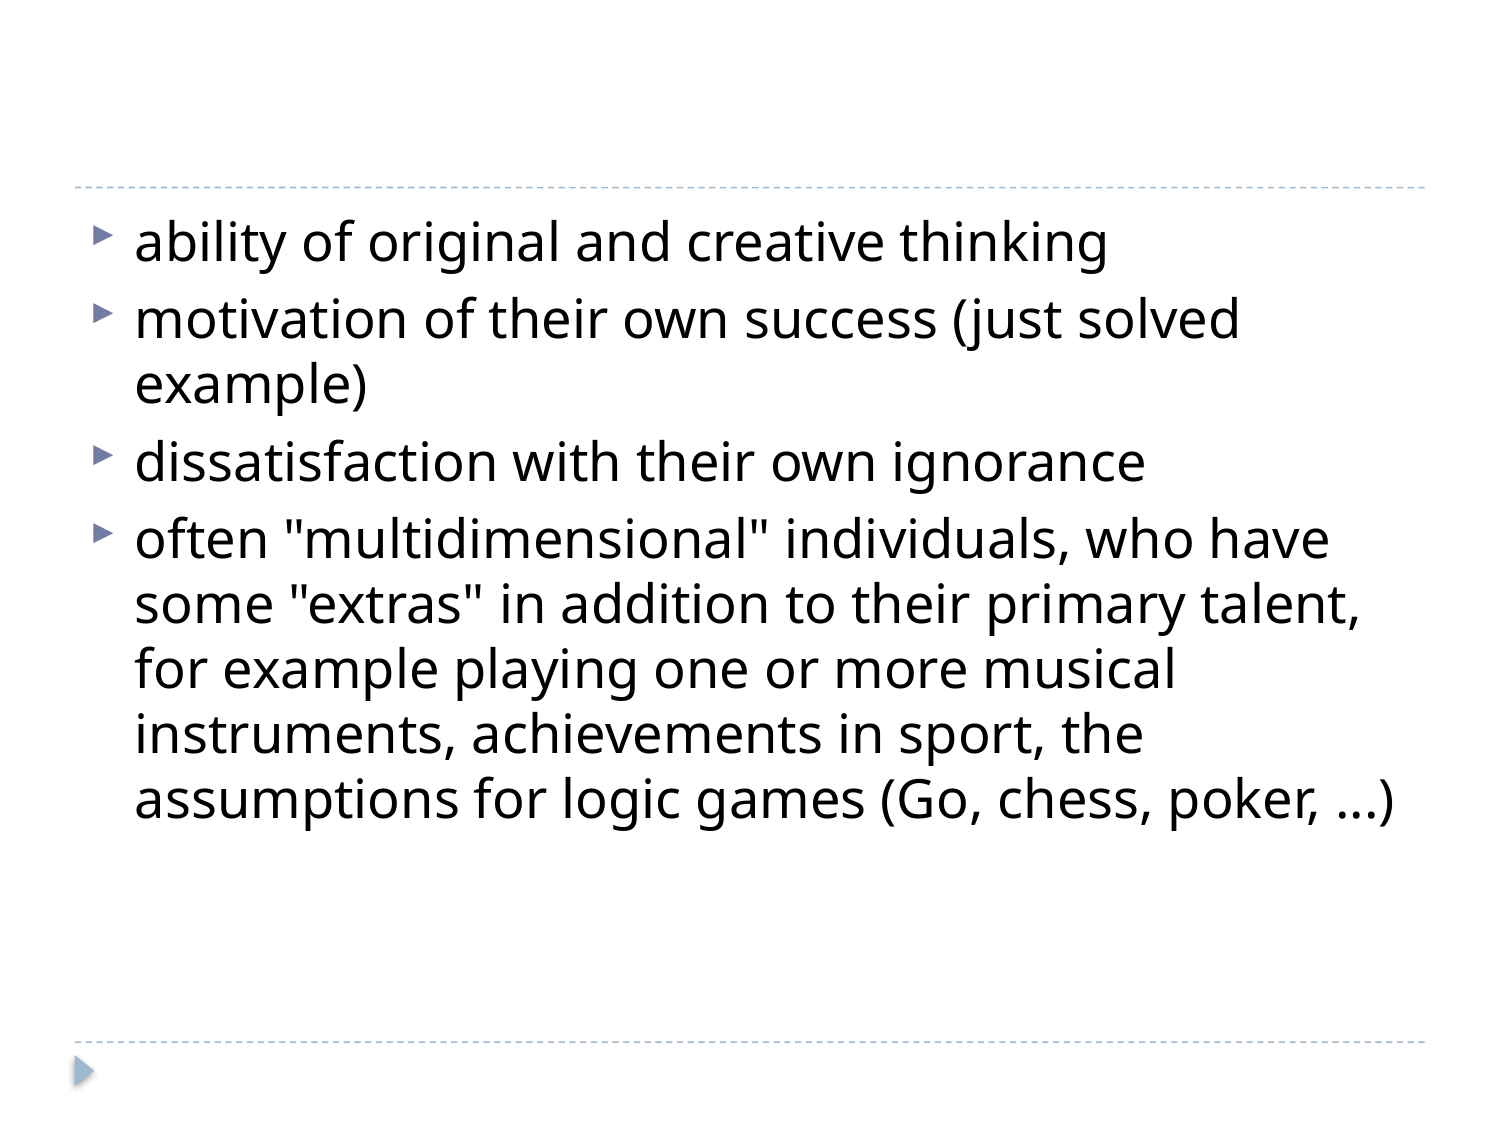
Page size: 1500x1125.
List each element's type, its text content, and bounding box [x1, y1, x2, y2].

list ability of original and creative thinking motivation of their own success (just solved example) dissatisfaction with their own ignorance often "multidimensional" individuals, who have some "extras" in addition to their primary talent, for example playing one or more musical instruments, achievements in sport, the assumptions for logic games (Go, chess, poker, ...) [75, 200, 1425, 1010]
